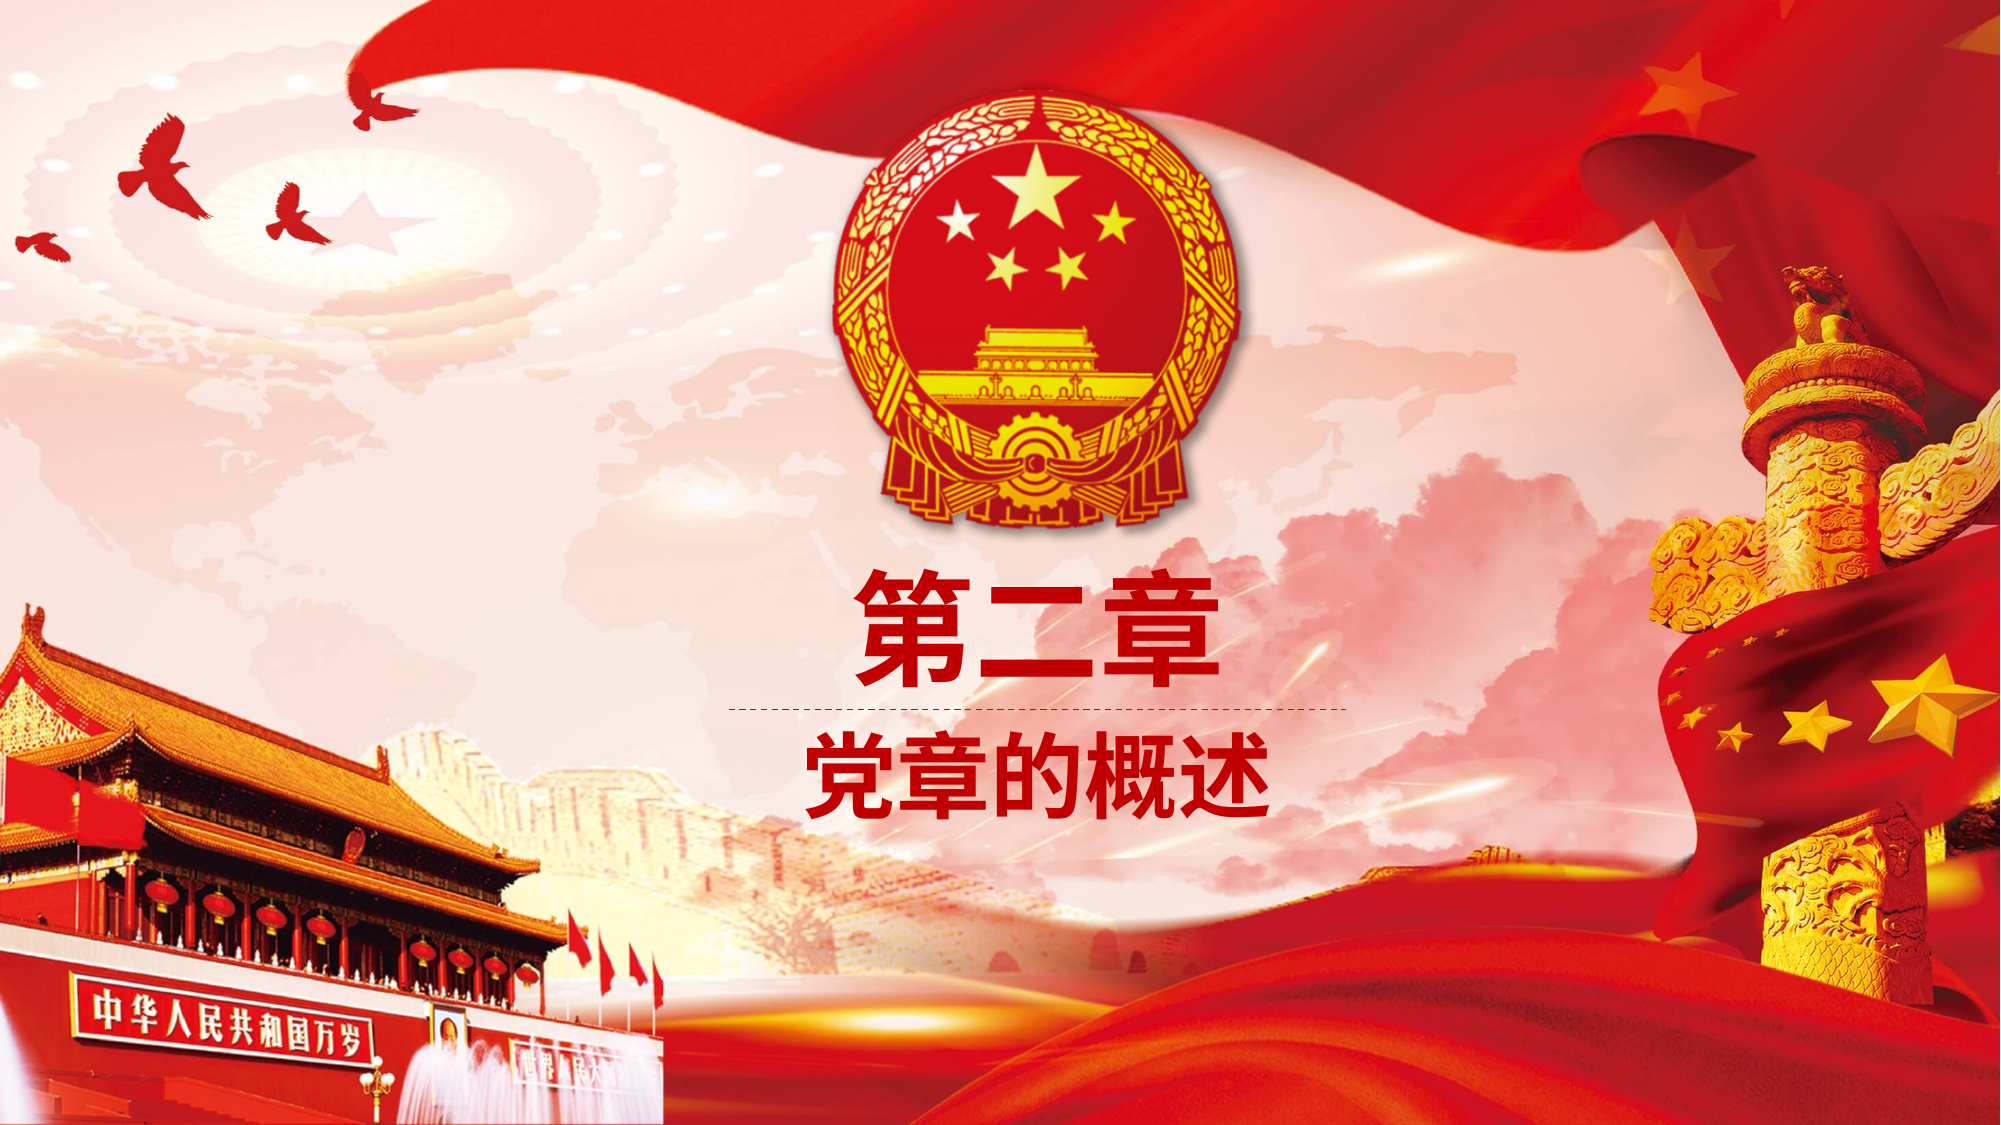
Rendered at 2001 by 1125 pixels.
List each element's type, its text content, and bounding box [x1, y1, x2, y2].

picture [0, 0, 2000, 1125]
text_box 党章的概述 [369, 710, 1705, 838]
text_box 第二章 [775, 544, 1299, 709]
